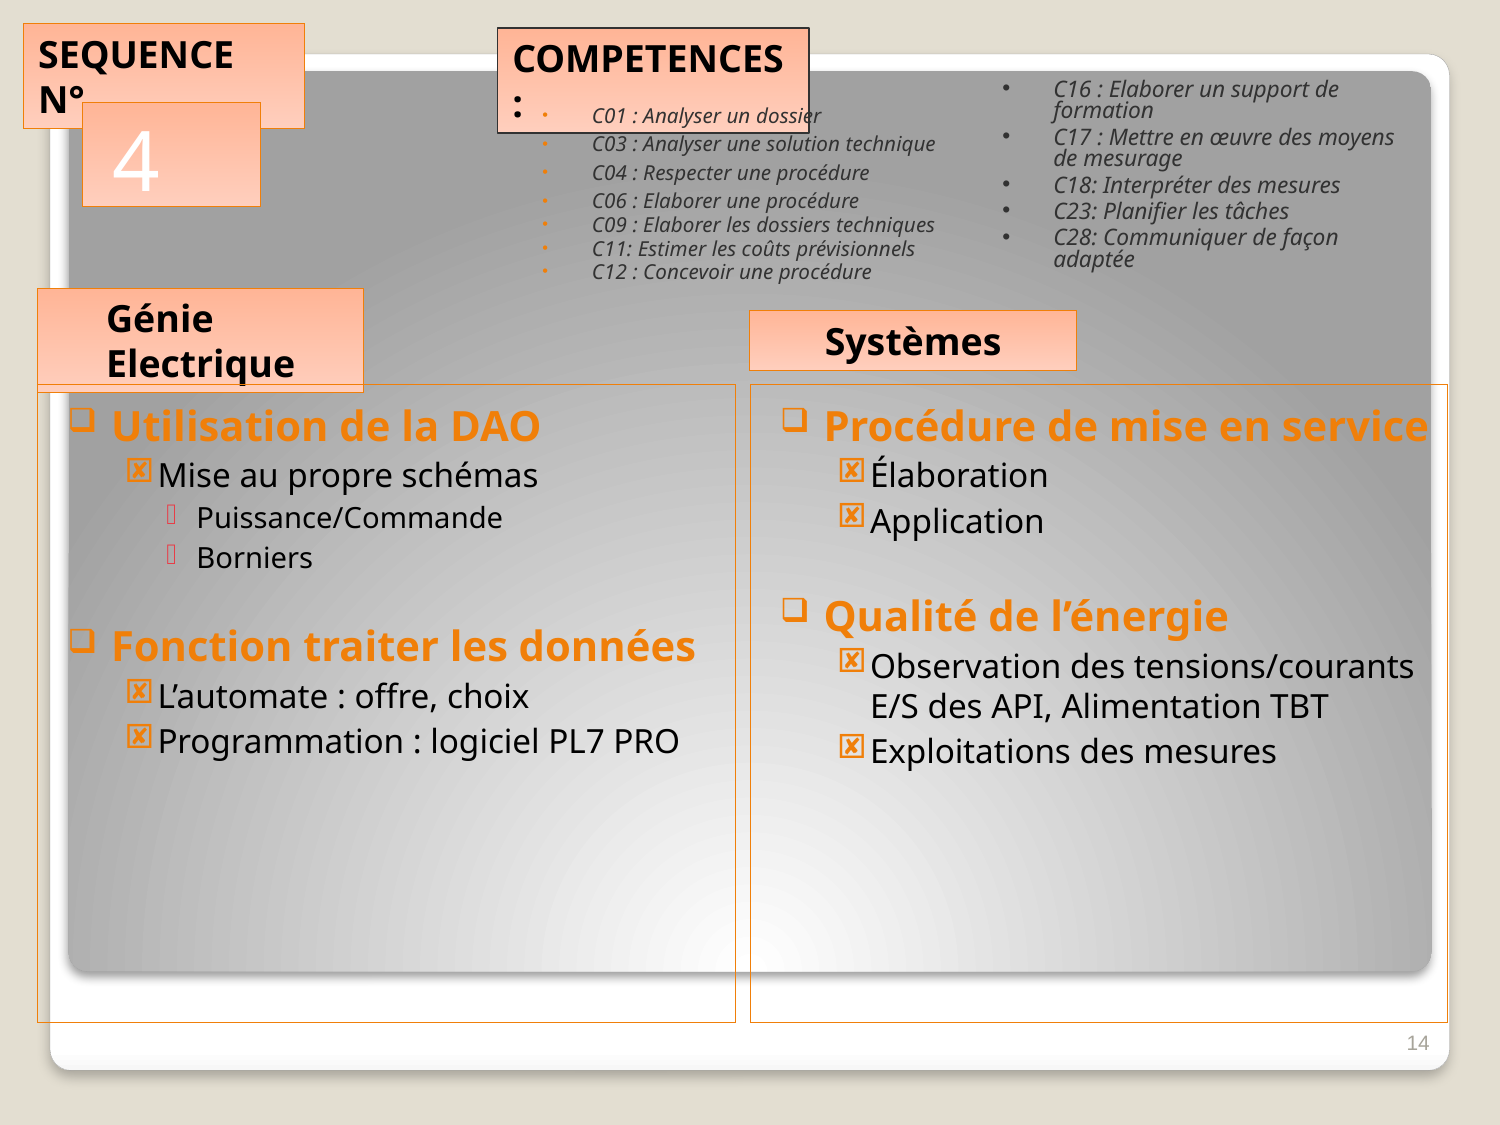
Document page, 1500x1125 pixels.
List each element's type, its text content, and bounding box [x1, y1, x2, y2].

list Procédure de mise en service Élaboration Application Qualité de l’énergie Observation des tensions/courants E/S des API, Alimentation TBT Exploitations des mesures [750, 384, 1448, 1023]
slide_number 14 [1369, 1002, 1445, 1063]
list 4 [82, 102, 261, 207]
text_box C16 : Elaborer un support de formation C17 : Mettre en œuvre des moyens de mesurage C18: Interpréter des mesures C23: Planifier les tâches C28: Communiquer de façon adaptée [987, 72, 1433, 281]
list C01 : Analyser un dossier C03 : Analyser une solution technique C04 : Respecter une procédure C06 : Elaborer une procédure C09 : Elaborer les dossiers techniques C11: Estimer les coûts prévisionnels C12 : Concevoir une procédure [512, 87, 973, 296]
list Utilisation de la DAO Mise au propre schémas Puissance/Commande Borniers Fonction traiter les données L’automate : offre, choix Programmation : logiciel PL7 PRO [37, 384, 736, 1023]
